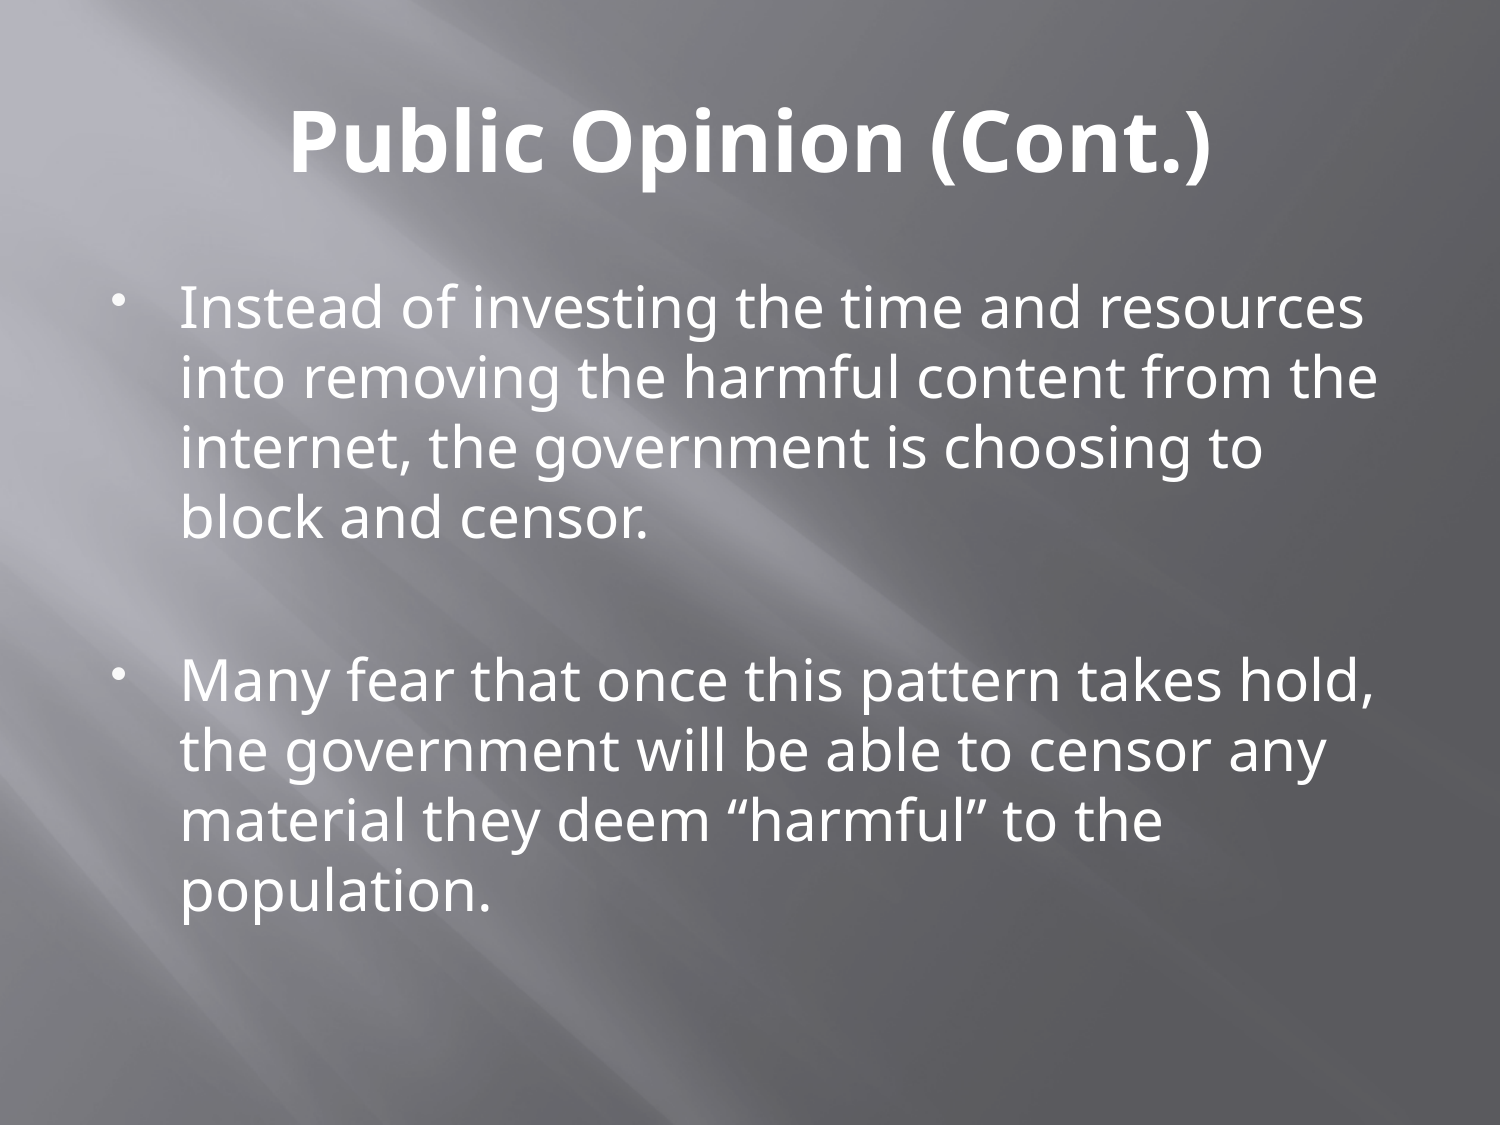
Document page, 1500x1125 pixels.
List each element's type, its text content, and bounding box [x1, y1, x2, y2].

list Instead of investing the time and resources into removing the harmful content from the internet, the government is choosing to block and censor. Many fear that once this pattern takes hold, the government will be able to censor any material they deem “harmful” to the population. [74, 262, 1426, 1036]
title Public Opinion (Cont.) [75, 45, 1425, 233]
